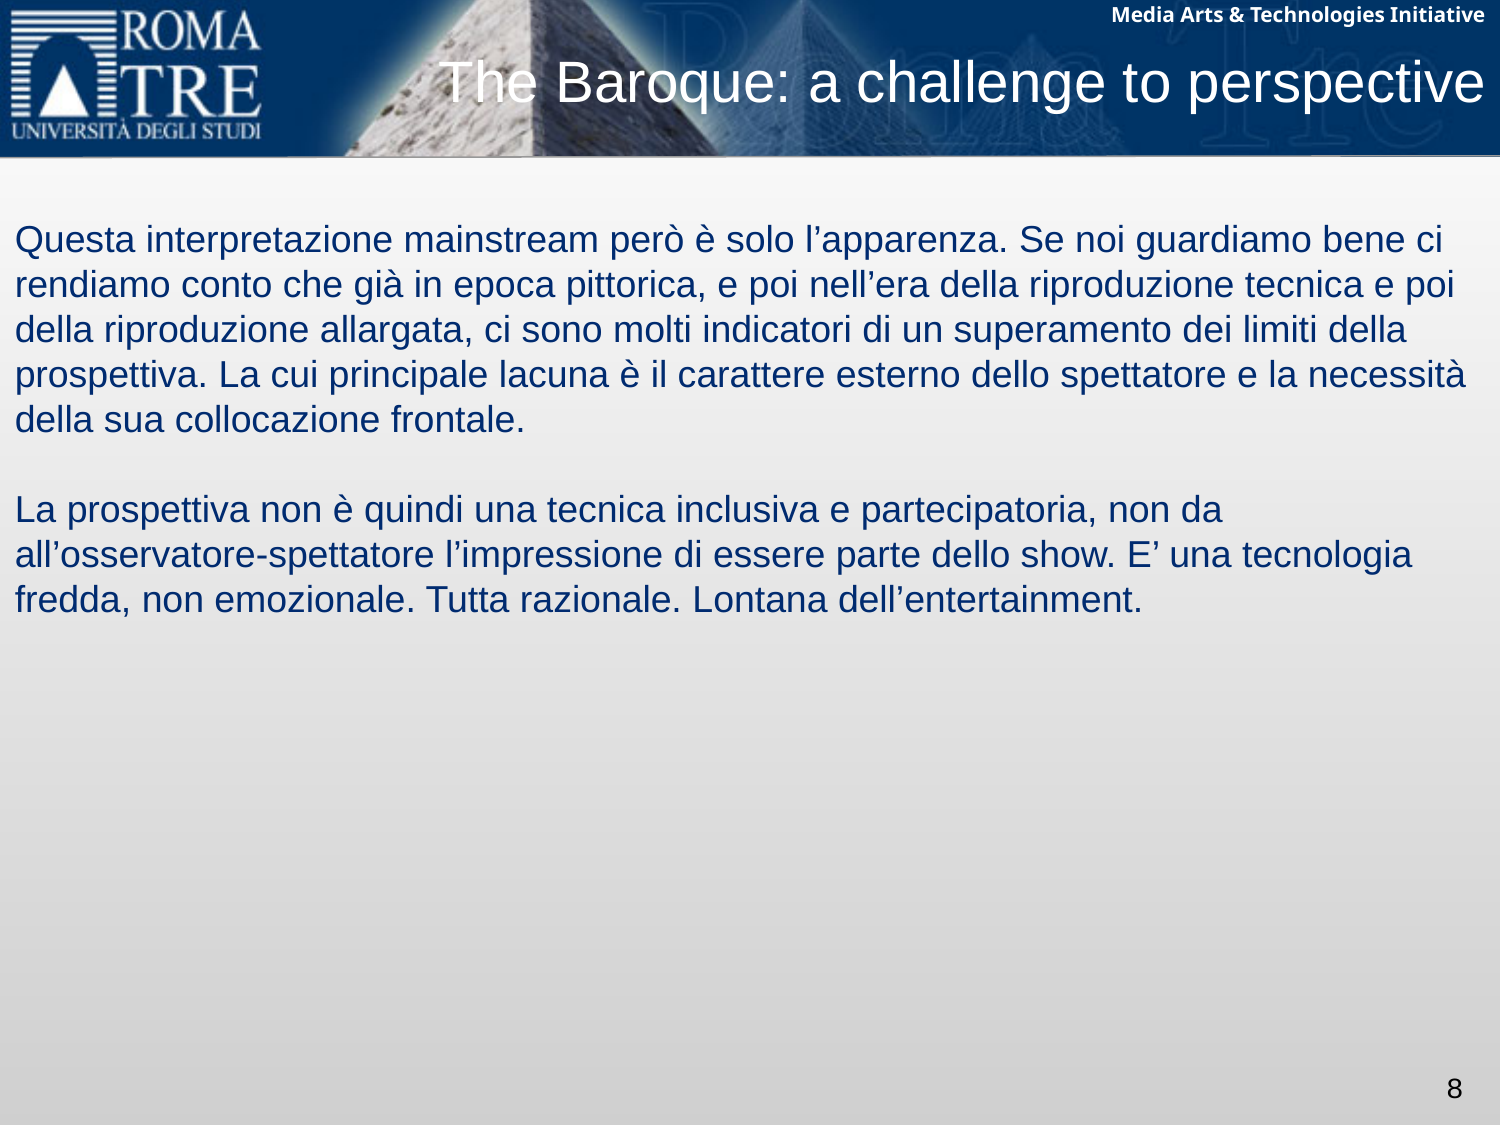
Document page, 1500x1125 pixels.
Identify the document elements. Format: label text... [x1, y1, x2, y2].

picture [0, 0, 1500, 156]
text_box The Baroque: a challenge to perspective [423, 36, 1500, 192]
text_box Questa interpretazione mainstream però è solo l’apparenza. Se noi guardiamo bene ci rendiamo conto che già in epoca pittorica, e poi nell’era della riproduzione tecnica e poi della riproduzione allargata, ci sono molti indicatori di un superamento dei limiti della prospettiva. La cui principale lacuna è il carattere esterno dello spettatore e la necessità della sua collocazione frontale. La prospettiva non è quindi una tecnica inclusiva e partecipatoria, non da all’osservatore-spettatore l’impressione di essere parte dello show. E’ una tecnologia fredda, non emozionale. Tutta razionale. Lontana dell’entertainment. [0, 207, 1500, 628]
